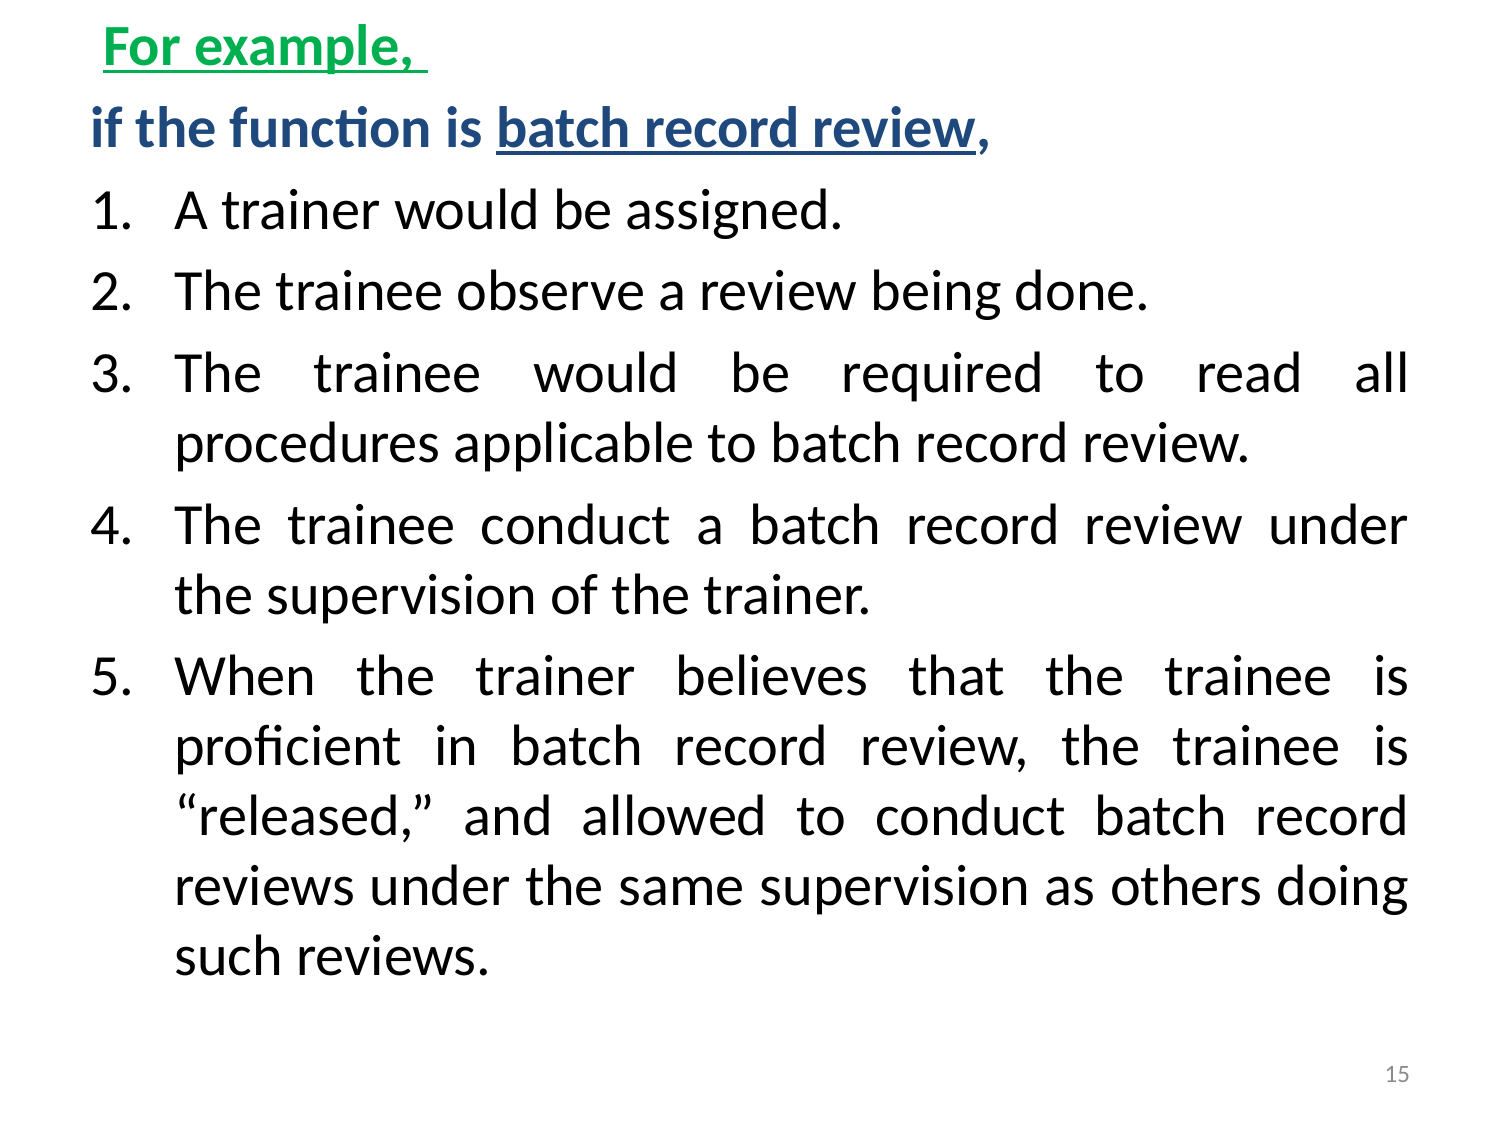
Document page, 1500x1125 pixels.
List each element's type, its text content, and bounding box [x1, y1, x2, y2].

slide_number 15 [1074, 1042, 1425, 1103]
list For example, if the function is batch record review, A trainer would be assigned. The trainee observe a review being done. The trainee would be required to read all procedures applicable to batch record review. The trainee conduct a batch record review under the supervision of the trainer. When the trainer believes that the trainee is proficient in batch record review, the trainee is “released,” and allowed to conduct batch record reviews under the same supervision as others doing such reviews. [75, 0, 1425, 1125]
